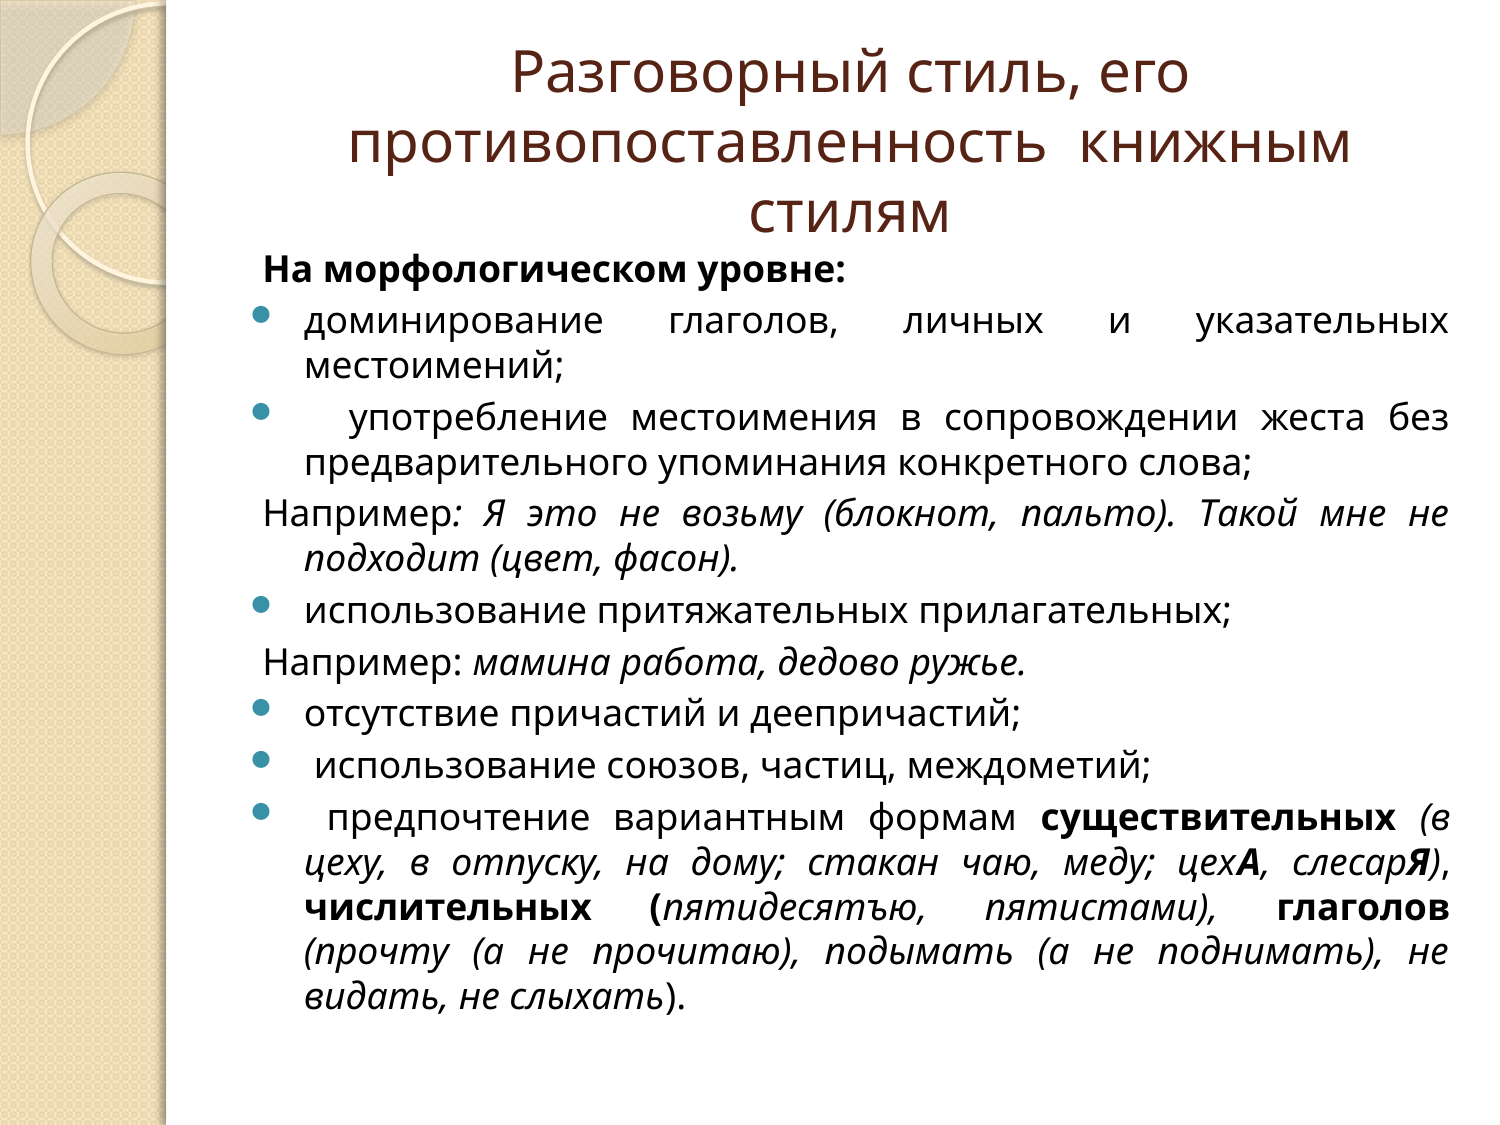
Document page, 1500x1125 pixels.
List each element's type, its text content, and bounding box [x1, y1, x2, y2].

list На морфологическом уровне: доминирование глаголов, личных и указательных местоимений; употребление местоимения в сопровождении жеста без предварительного упоминания конкретного слова; Например: Я это не возьму (блокнот, пальто). Такой мне не подходит (цвет, фасон). использование притяжательных прилагательных; Например: мамина работа, дедово ружье. отсутствие причастий и деепричастий; использование союзов, частиц, междометий; предпочтение вариантным формам существительных (в цеху, в отпуску, на дому; стакан чаю, меду; цехА, слесарЯ), числительных (пятидесятъю, пятистами), глаголов (прочту (а не прочитаю), подымать (а не поднимать), не видать, не слыхать). [235, 237, 1466, 1025]
title Разговорный стиль, его противопоставленность книжным стилям [235, 45, 1466, 233]
